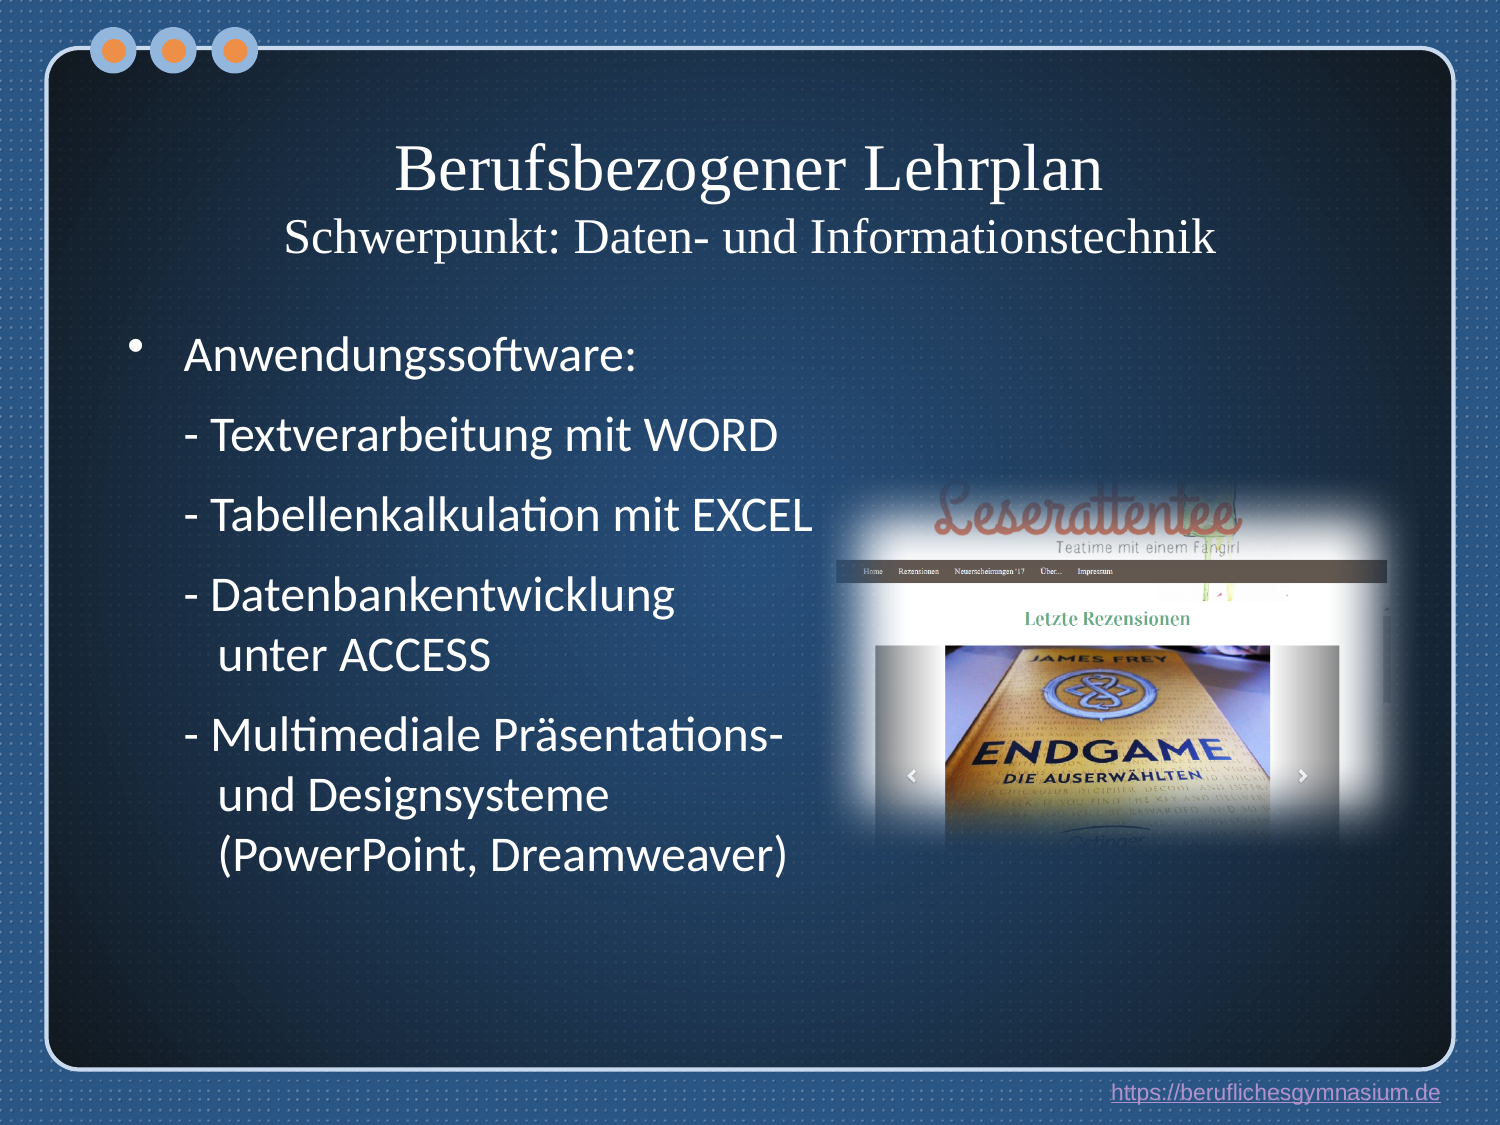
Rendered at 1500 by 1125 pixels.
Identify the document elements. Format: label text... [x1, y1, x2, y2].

picture [808, 467, 1427, 859]
text_box Berufsbezogener Lehrplan Schwerpunkt: Daten- und Informationstechnik [112, 99, 1388, 288]
text_box Anwendungssoftware: - Textverarbeitung mit WORD - Tabellenkalkulation mit EXCEL - Datenbankentwicklung unter ACCESS - Multimediale Präsentations- und Designsysteme (PowerPoint, Dreamweaver) [112, 314, 1463, 988]
